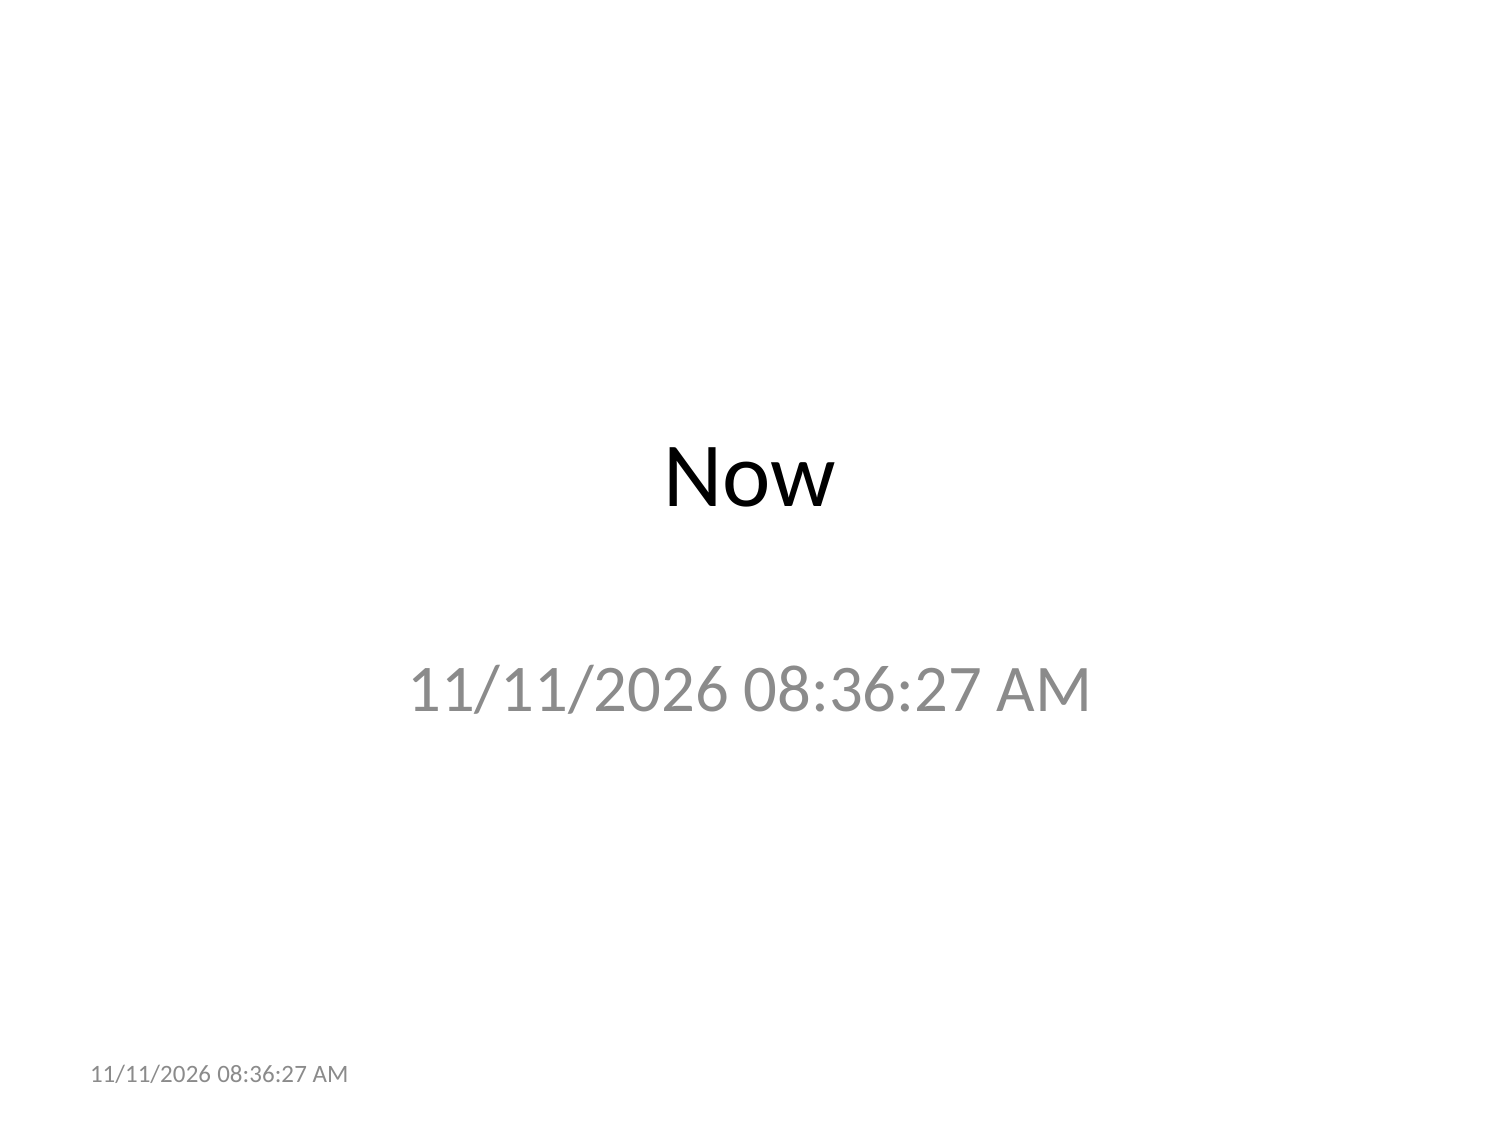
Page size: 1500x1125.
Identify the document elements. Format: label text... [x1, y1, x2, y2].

subtitle 2011-12-19 10:20:04 AM [225, 637, 1275, 925]
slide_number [75, 1042, 425, 1103]
title Now [112, 349, 1388, 591]
